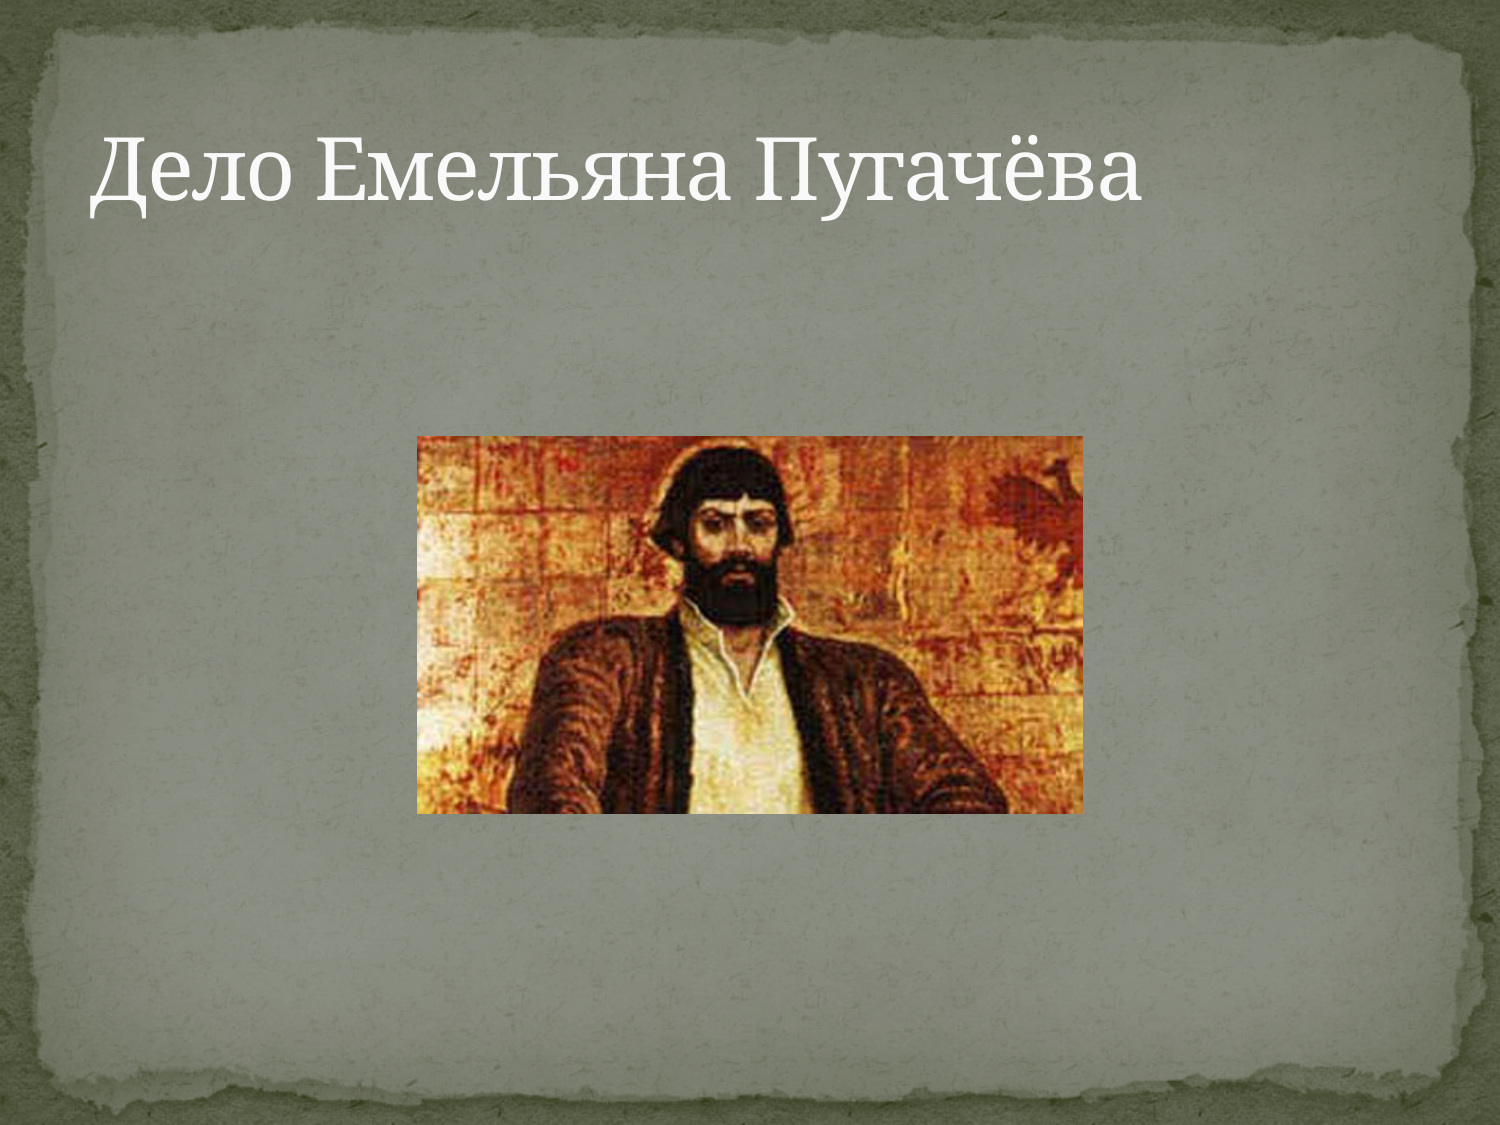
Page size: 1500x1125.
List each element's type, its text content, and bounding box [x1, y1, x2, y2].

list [419, 438, 1081, 813]
title Дело Емельяна Пугачёва [74, 24, 1425, 225]
